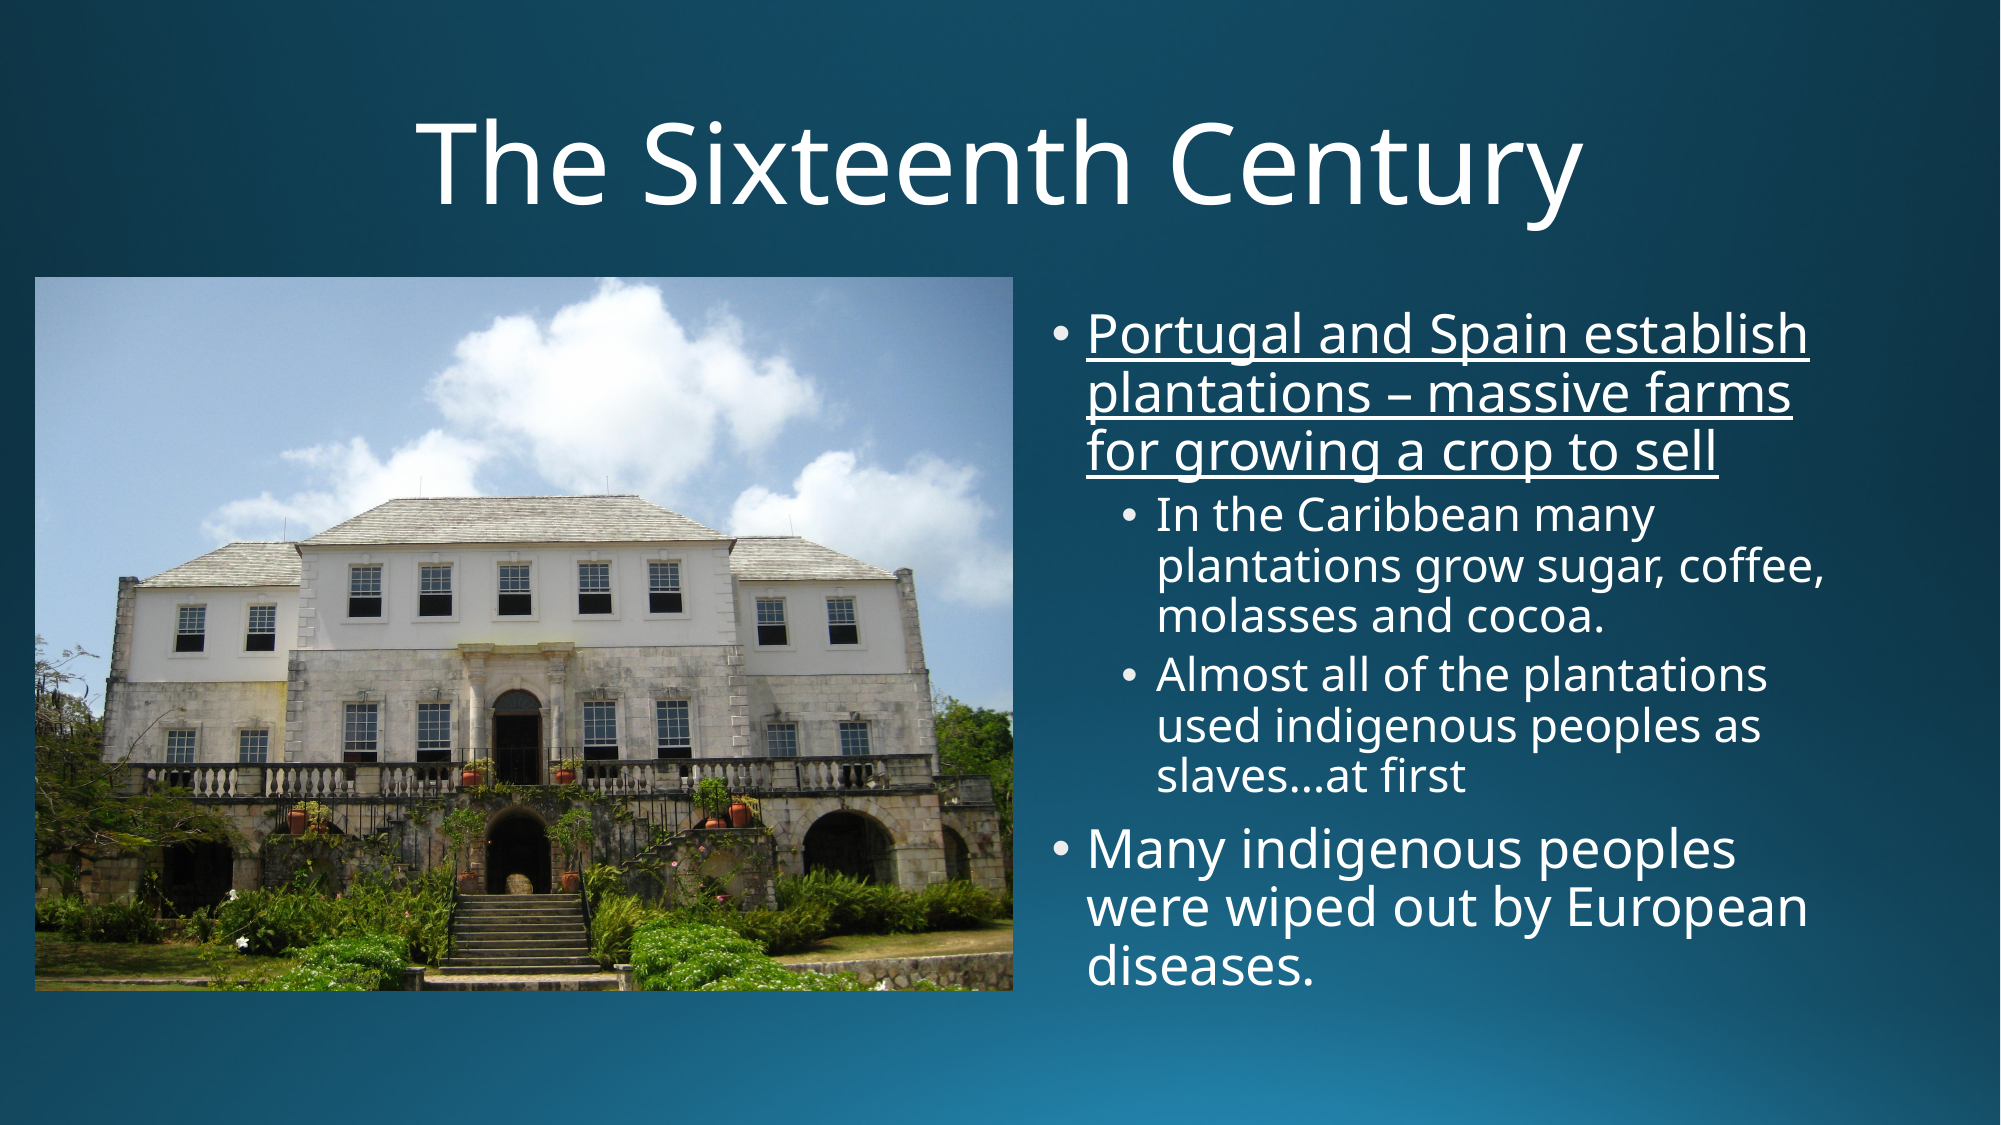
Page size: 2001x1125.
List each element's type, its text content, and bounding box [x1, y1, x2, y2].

picture [0, 0, 2001, 1125]
list Portugal and Spain establish plantations – massive farms for growing a crop to sell In the Caribbean many plantations grow sugar, coffee, molasses and cocoa. Almost all of the plantations used indigenous peoples as slaves…at first Many indigenous peoples were wiped out by European diseases. [1036, 299, 1863, 1014]
title The Sixteenth Century [137, 59, 1863, 278]
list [35, 277, 1013, 991]
